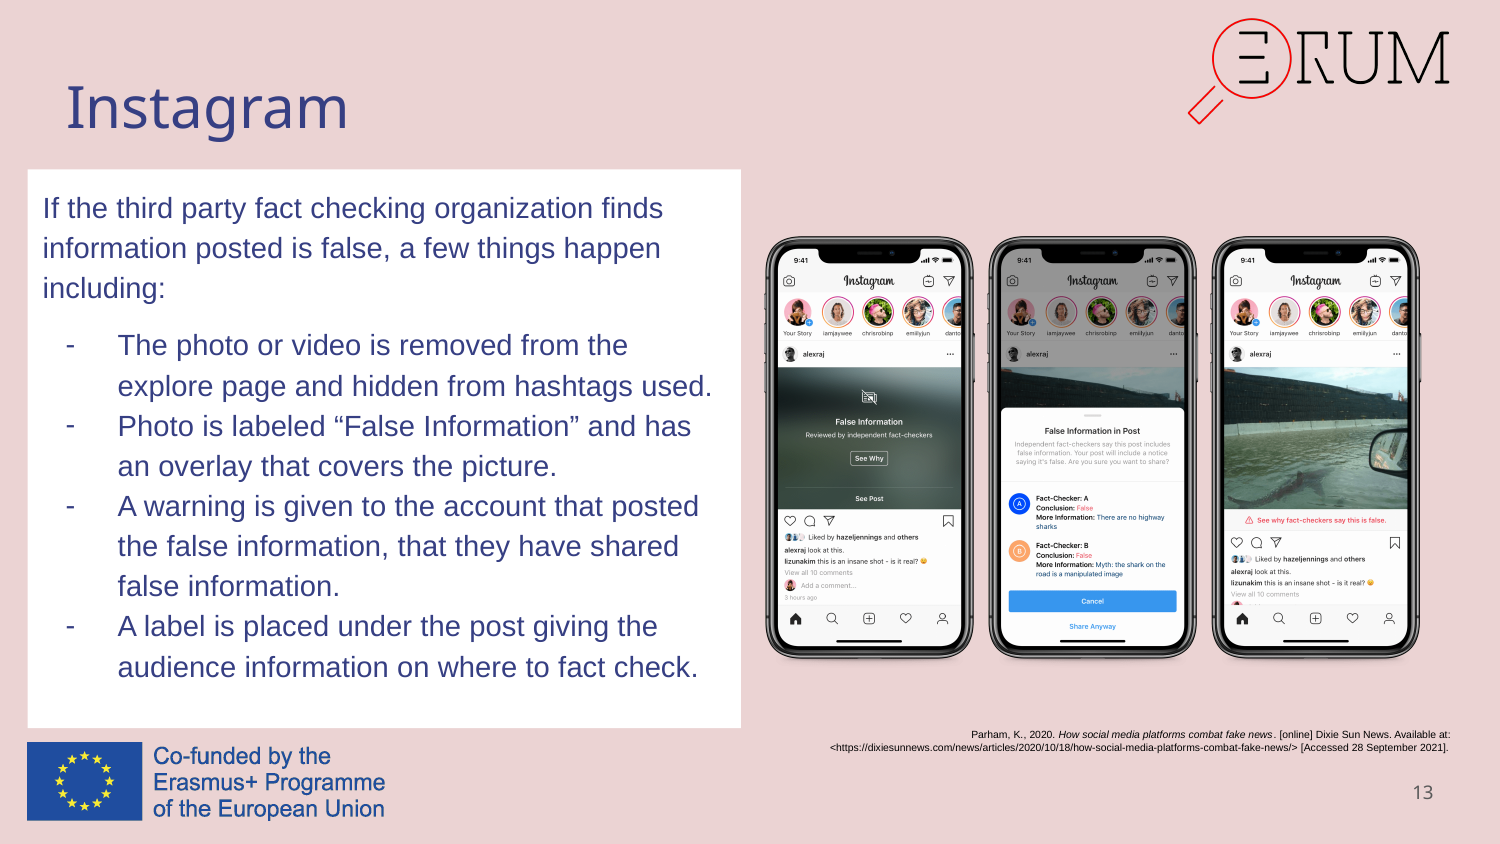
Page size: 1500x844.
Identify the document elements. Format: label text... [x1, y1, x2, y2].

list If the third party fact checking organization finds information posted is false, a few things happen including: The photo or video is removed from the explore page and hidden from hashtags used. Photo is labeled “False Information” and has an overlay that covers the picture. A warning is given to the account that posted the false information, that they have shared false information. A label is placed under the post giving the audience information on where to fact check. [27, 169, 741, 729]
picture [27, 742, 385, 821]
text_box Parham, K., 2020. How social media platforms combat fake news. [online] Dixie Sun News. Available at: <https://dixiesunnews.com/news/articles/2020/10/18/how-social-media-platforms-combat-fake-news/> [Accessed 28 September 2021]. [809, 715, 1467, 766]
slide_number 13 [1358, 766, 1449, 826]
picture [749, 222, 1435, 675]
title Instagram [51, 55, 1168, 150]
picture [1136, 0, 1500, 137]
